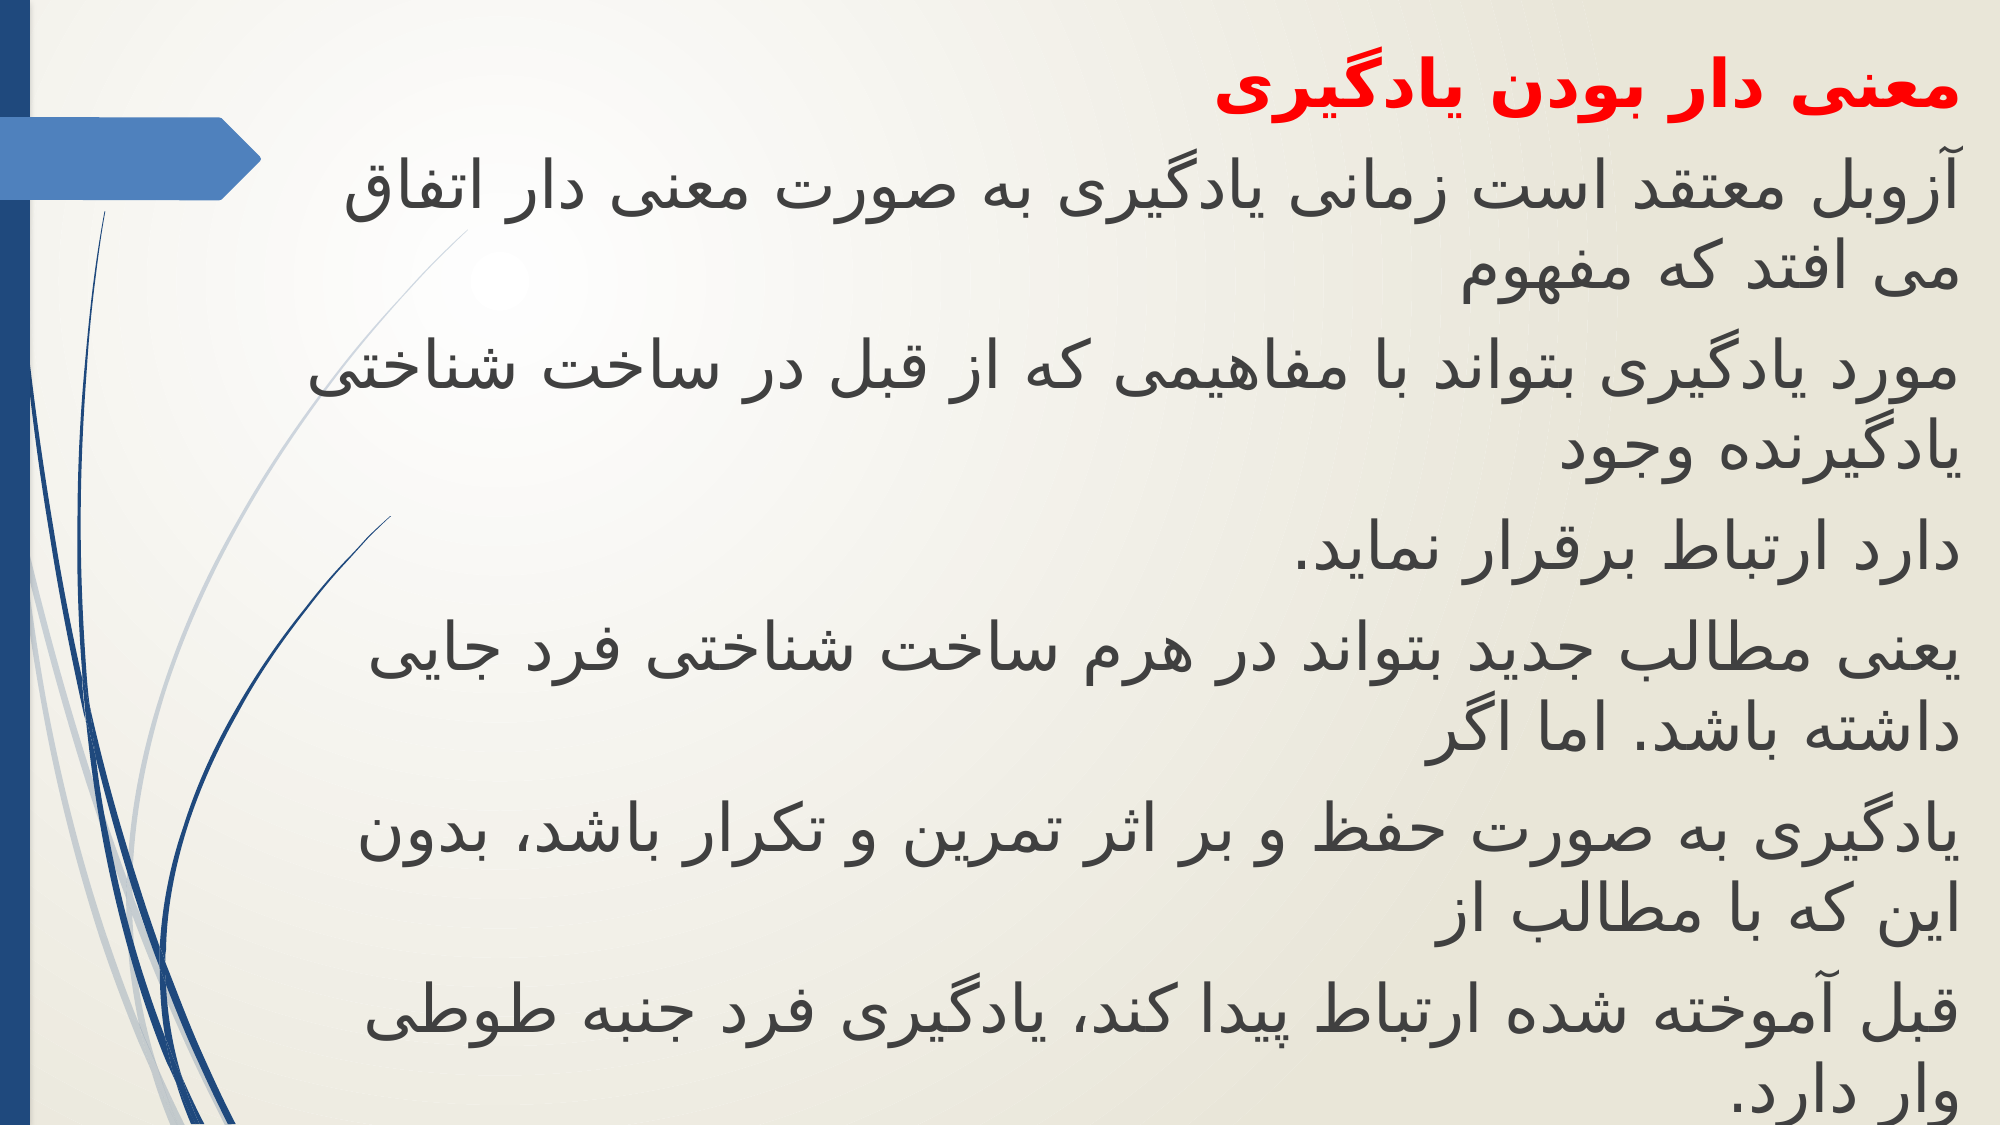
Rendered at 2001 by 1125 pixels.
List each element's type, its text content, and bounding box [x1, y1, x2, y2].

list معنی دار بودن یادگیری آزوبل معتقد است زمانی یادگیری به صورت معنی دار اتفاق می افتد که مفهوم مورد یادگیری بتواند با مفاهیمی که از قبل در ساخت شناختی یادگیرنده وجود دارد ارتباط برقرار نماید. یعنی مطالب جدید بتواند در هرم ساخت شناختی فرد جایی داشته باشد. اما اگر یادگیری به صورت حفظ و بر اثر تمرین و تکرار باشد، بدون این که با مطالب از قبل آموخته شده ارتباط پیدا کند، یادگیری فرد جنبه طوطی وار دارد. [273, 33, 1979, 986]
